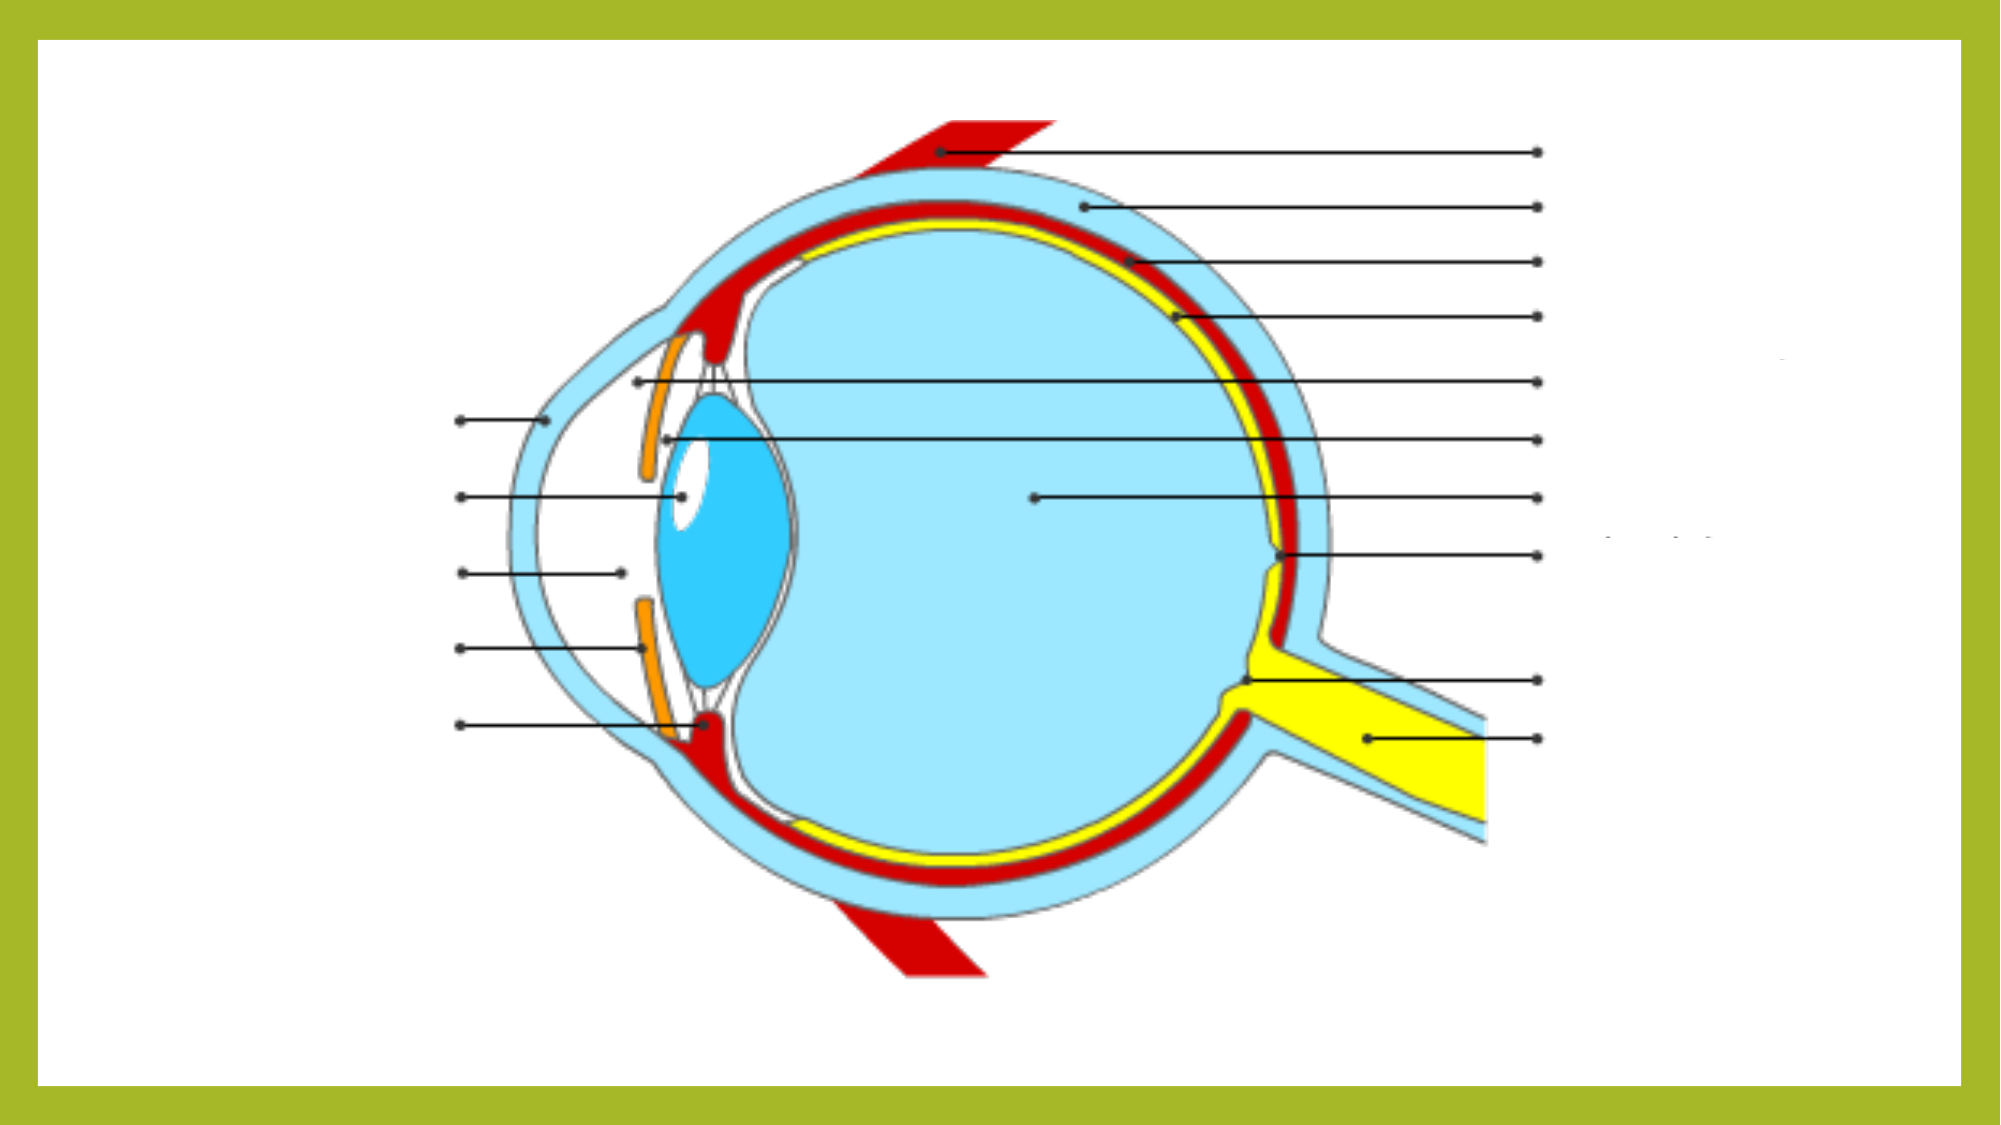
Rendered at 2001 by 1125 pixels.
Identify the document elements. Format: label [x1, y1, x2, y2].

picture [45, 119, 1950, 1005]
